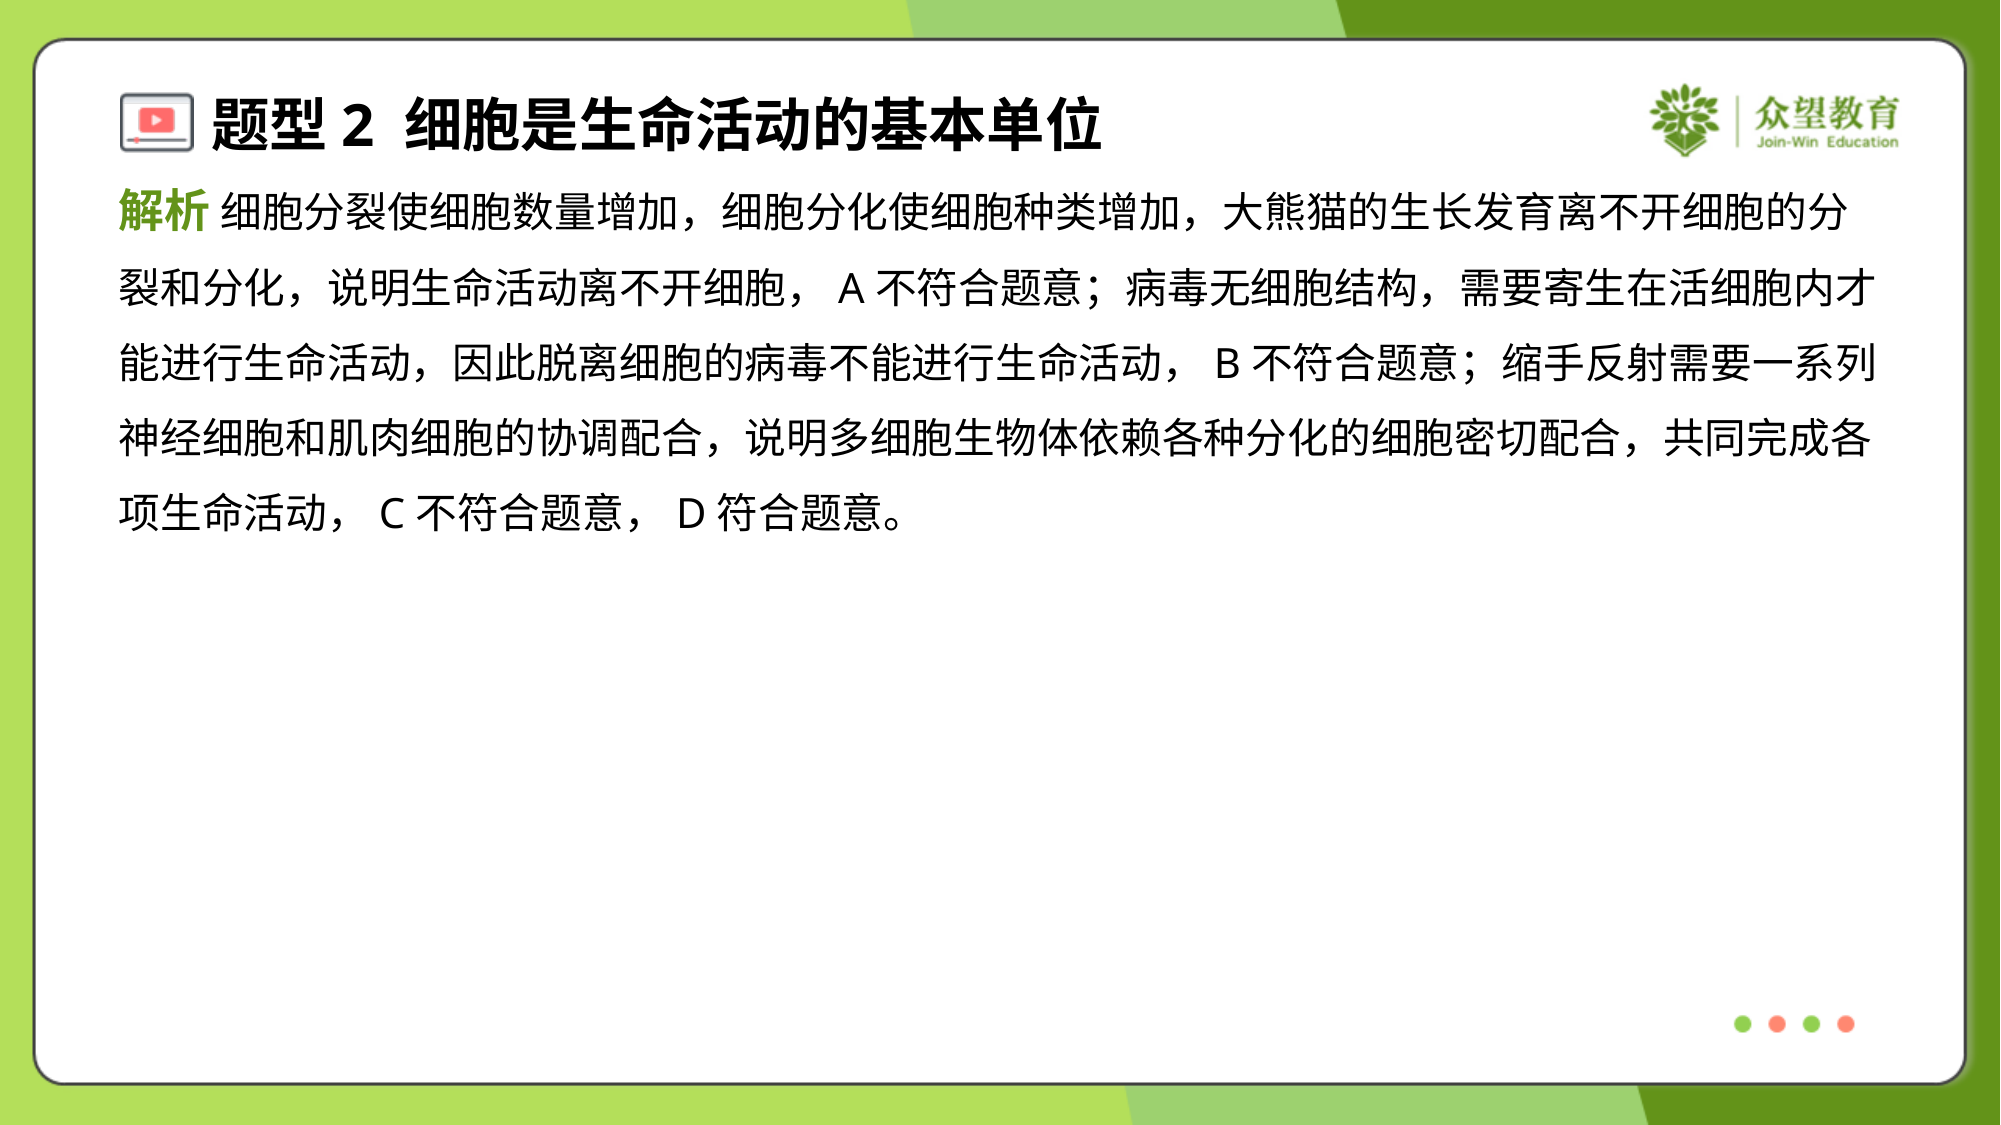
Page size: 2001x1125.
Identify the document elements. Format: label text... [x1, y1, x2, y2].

text_box 解析 细胞分裂使细胞数量增加，细胞分化使细胞种类增加，大熊猫的生长发育离不开细胞的分 裂和分化，说明生命活动离不开细胞，A不符合题意；病毒无细胞结构，需要寄生在活细胞内才 能进行生命活动，因此脱离细胞的病毒不能进行生命活动，B不符合题意；缩手反射需要一系列 神经细胞和肌肉细胞的协调配合，说明多细胞生物体依赖各种分化的细胞密切配合，共同完成各 项生命活动，C不符合题意，D符合题意。 [118, 159, 1883, 537]
picture [0, 0, 2000, 1125]
